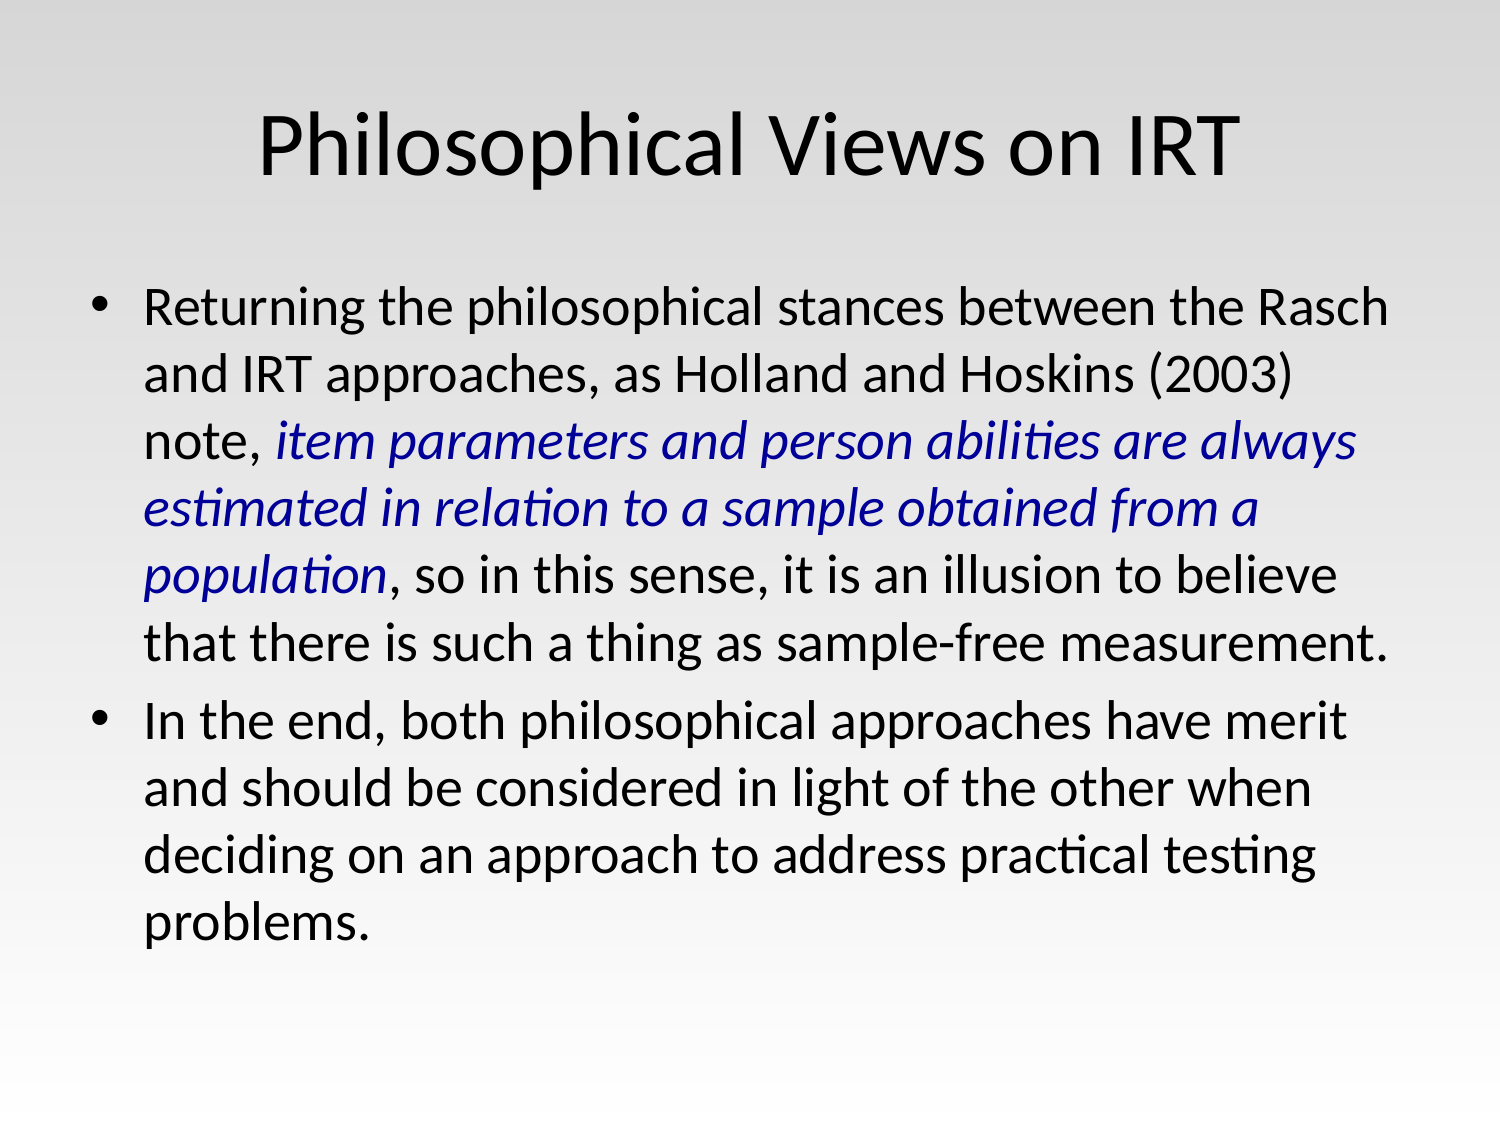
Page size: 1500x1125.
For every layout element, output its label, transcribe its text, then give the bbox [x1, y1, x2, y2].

list Returning the philosophical stances between the Rasch and IRT approaches, as Holland and Hoskins (2003) note, item parameters and person abilities are always estimated in relation to a sample obtained from a population, so in this sense, it is an illusion to believe that there is such a thing as sample-free measurement. In the end, both philosophical approaches have merit and should be considered in light of the other when deciding on an approach to address practical testing problems. [75, 262, 1425, 1005]
title Philosophical Views on IRT [75, 45, 1425, 233]
